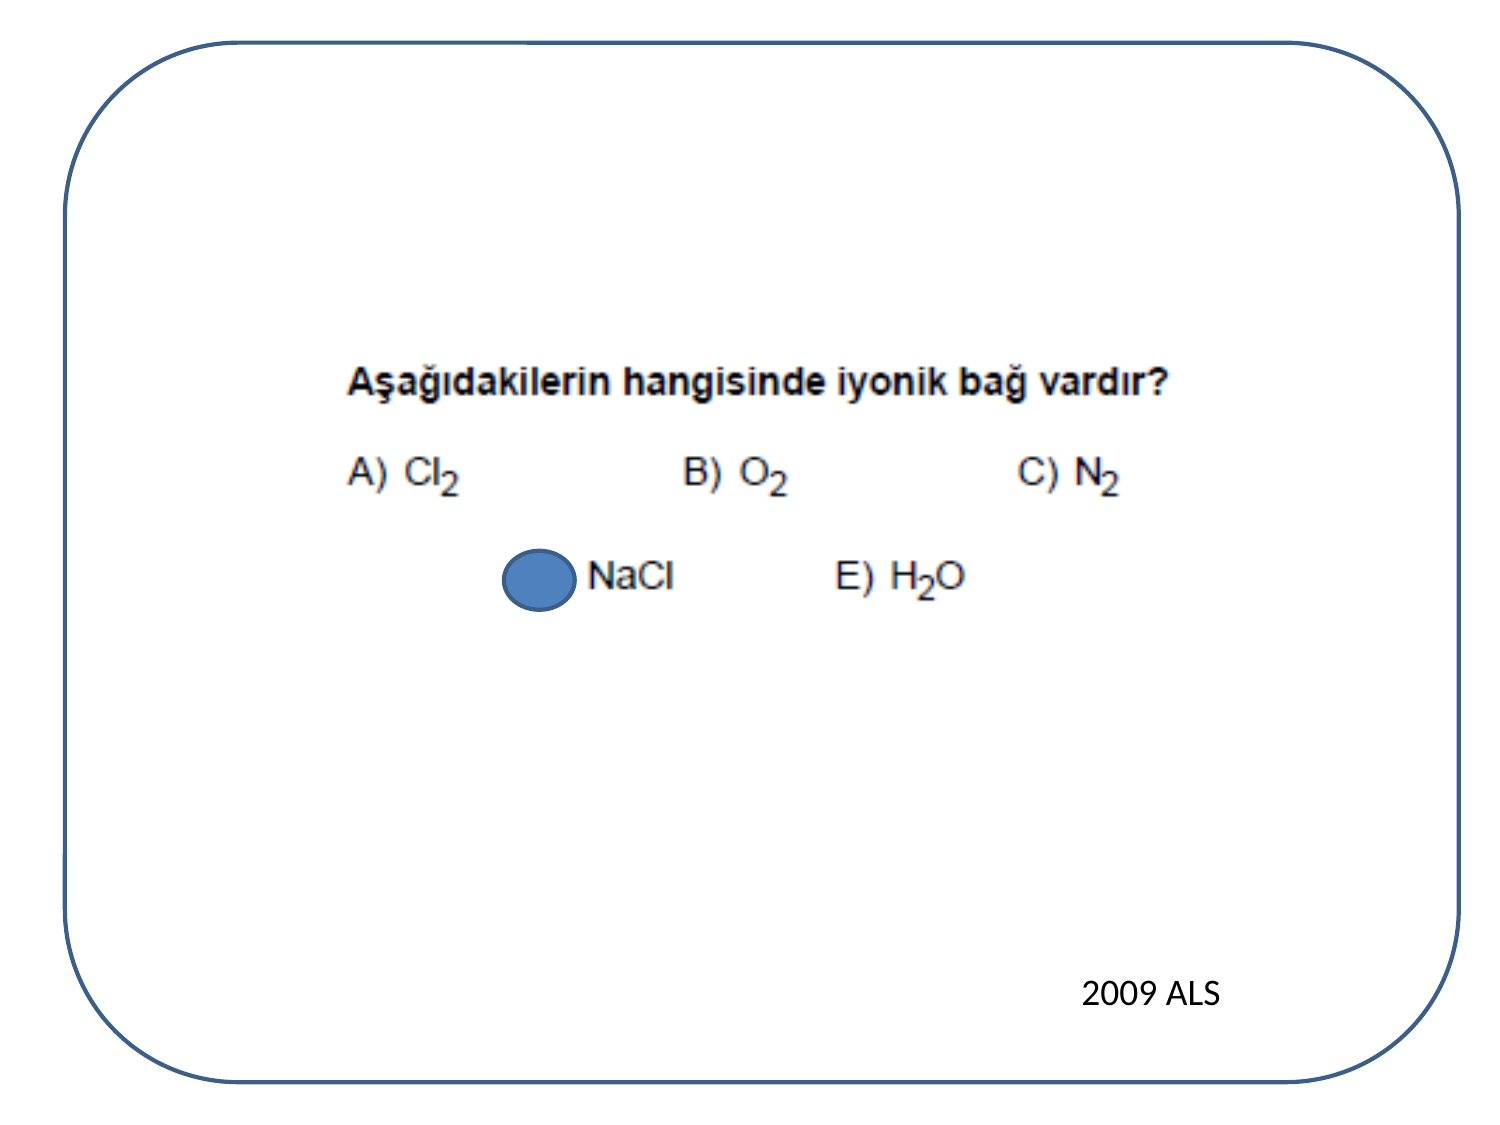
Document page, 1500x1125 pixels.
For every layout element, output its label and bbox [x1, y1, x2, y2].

text_box [62, 40, 1461, 1085]
picture [327, 351, 1287, 635]
